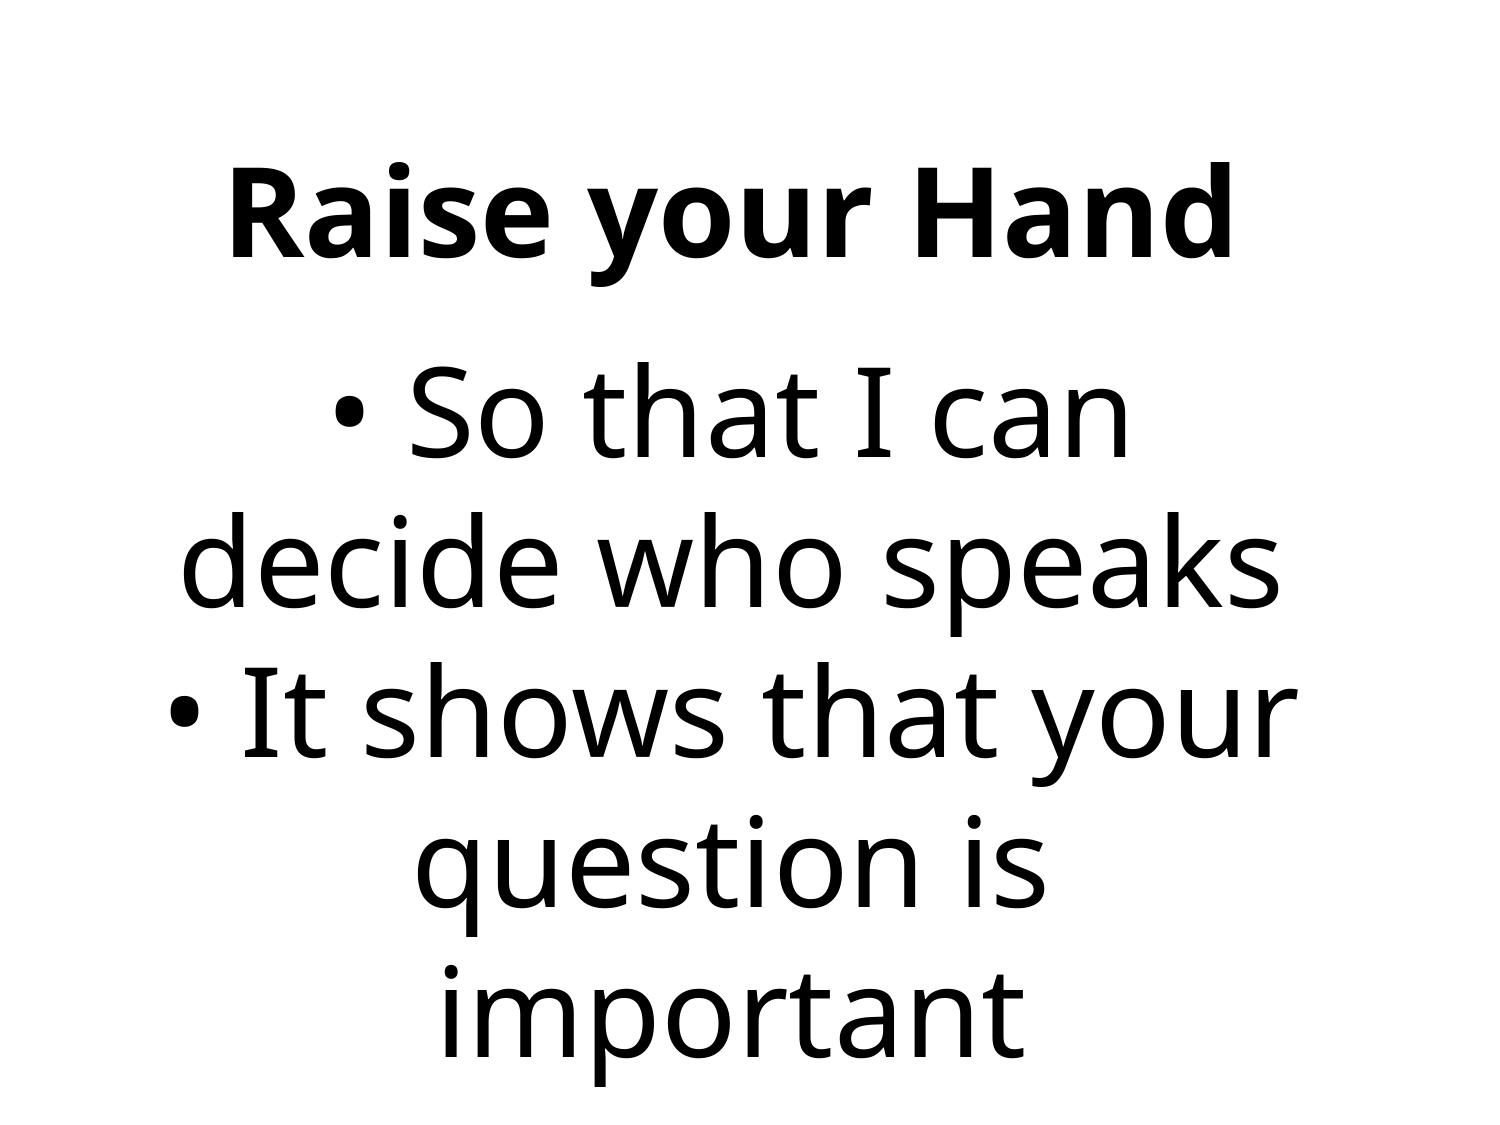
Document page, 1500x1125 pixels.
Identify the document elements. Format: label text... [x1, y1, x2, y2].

text_box Raise your Hand • So that I can decide who speaks • It shows that your question is important [112, 125, 1350, 1090]
